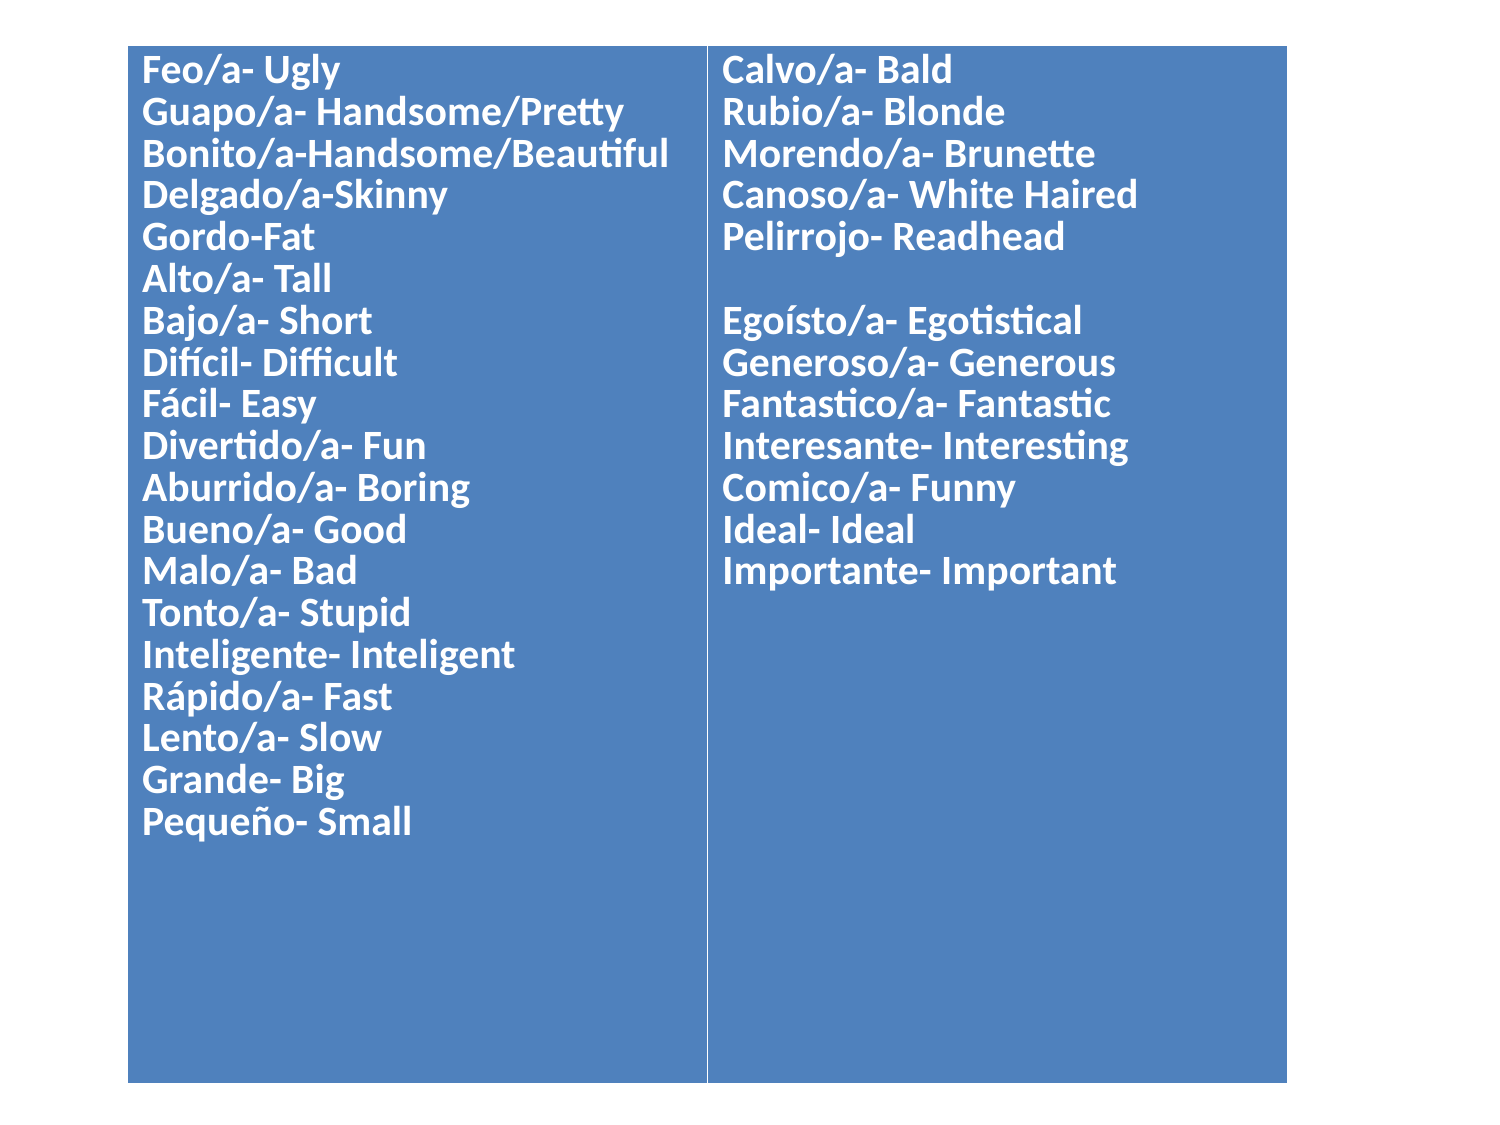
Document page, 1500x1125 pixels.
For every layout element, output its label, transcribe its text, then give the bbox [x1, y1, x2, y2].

table_header Calvo/a- Bald Rubio/a- Blonde Morendo/a- Brunette Canoso/a- White Haired Pelirrojo- Readhead Egoísto/a- Egotistical Generoso/a- Generous Fantastico/a- Fantastic Interesante- Interesting Comico/a- Funny Ideal- Ideal Importante- Important [708, 46, 1287, 1083]
table_header Feo/a- Ugly Guapo/a- Handsome/Pretty Bonito/a-Handsome/Beautiful Delgado/a-Skinny Gordo-Fat Alto/a- Tall Bajo/a- Short Difícil- Difficult Fácil- Easy Divertido/a- Fun Aburrido/a- Boring Bueno/a- Good Malo/a- Bad Tonto/a- Stupid Inteligente- Inteligent Rápido/a- Fast Lento/a- Slow Grande- Big Pequeño- Small [128, 46, 707, 1083]
